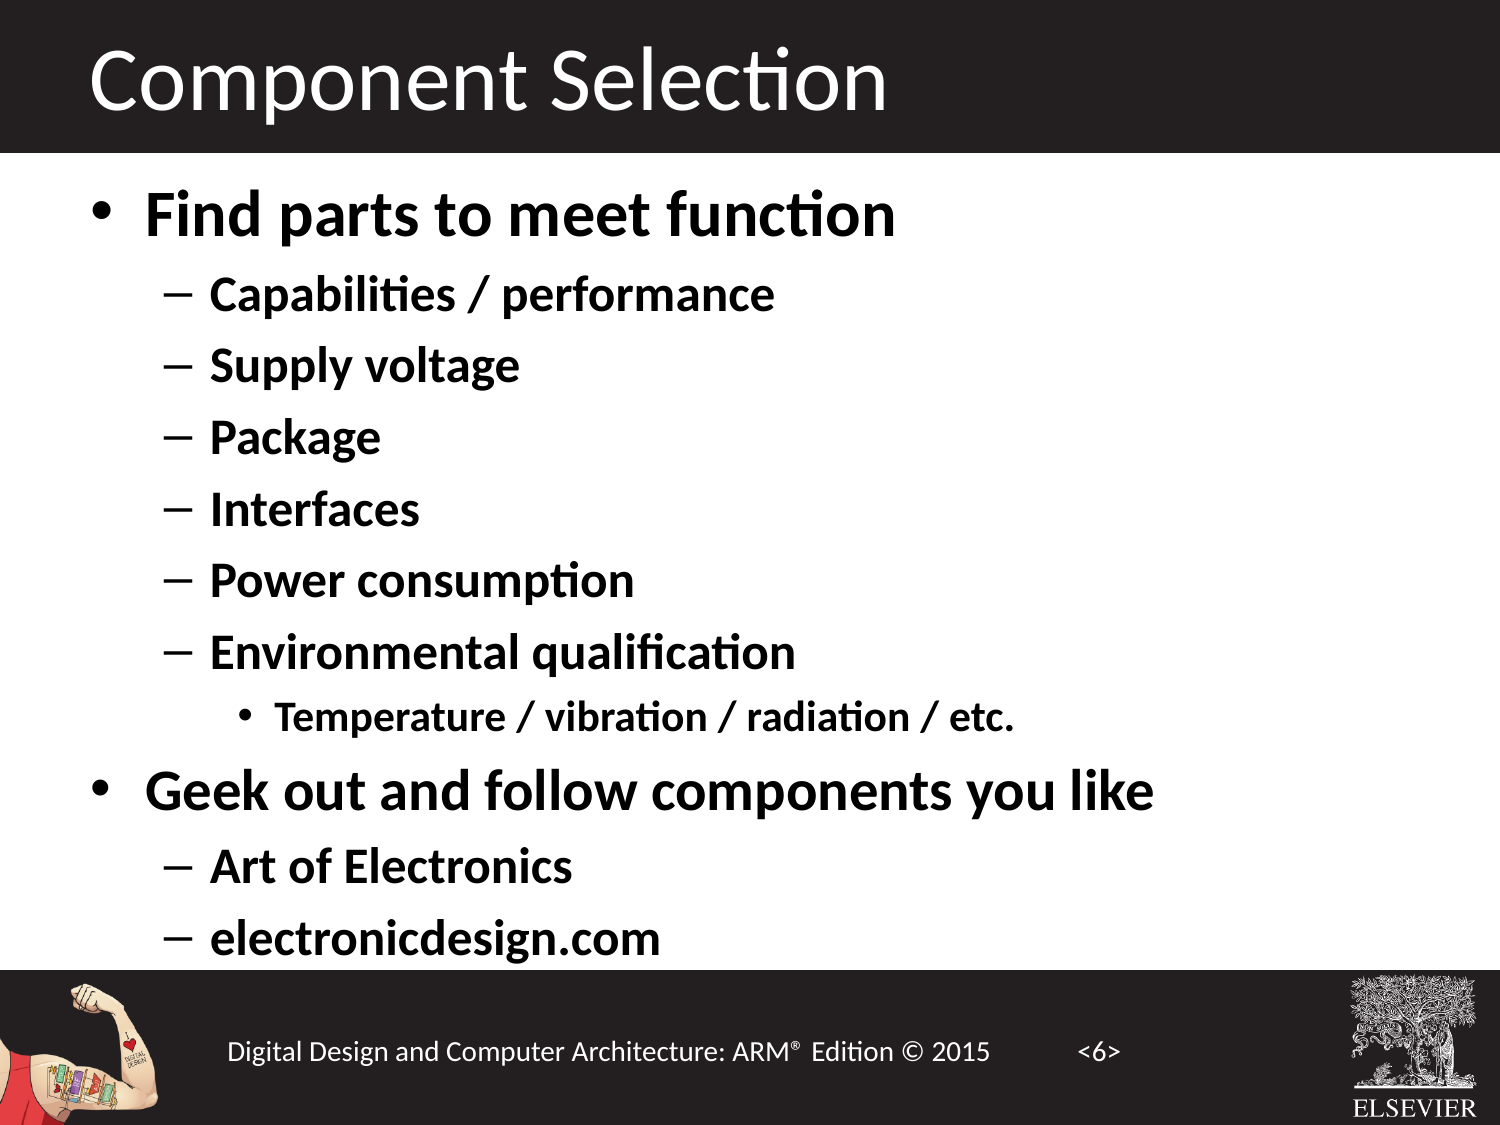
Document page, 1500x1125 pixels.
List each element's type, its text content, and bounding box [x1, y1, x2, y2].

text_box Component Selection [75, 11, 1375, 136]
list Find parts to meet function Capabilities / performance Supply voltage Package Interfaces Power consumption Environmental qualification Temperature / vibration / radiation / etc. Geek out and follow components you like Art of Electronics electronicdesign.com [75, 162, 1313, 975]
picture [1350, 974, 1477, 1117]
picture [0, 979, 163, 1125]
